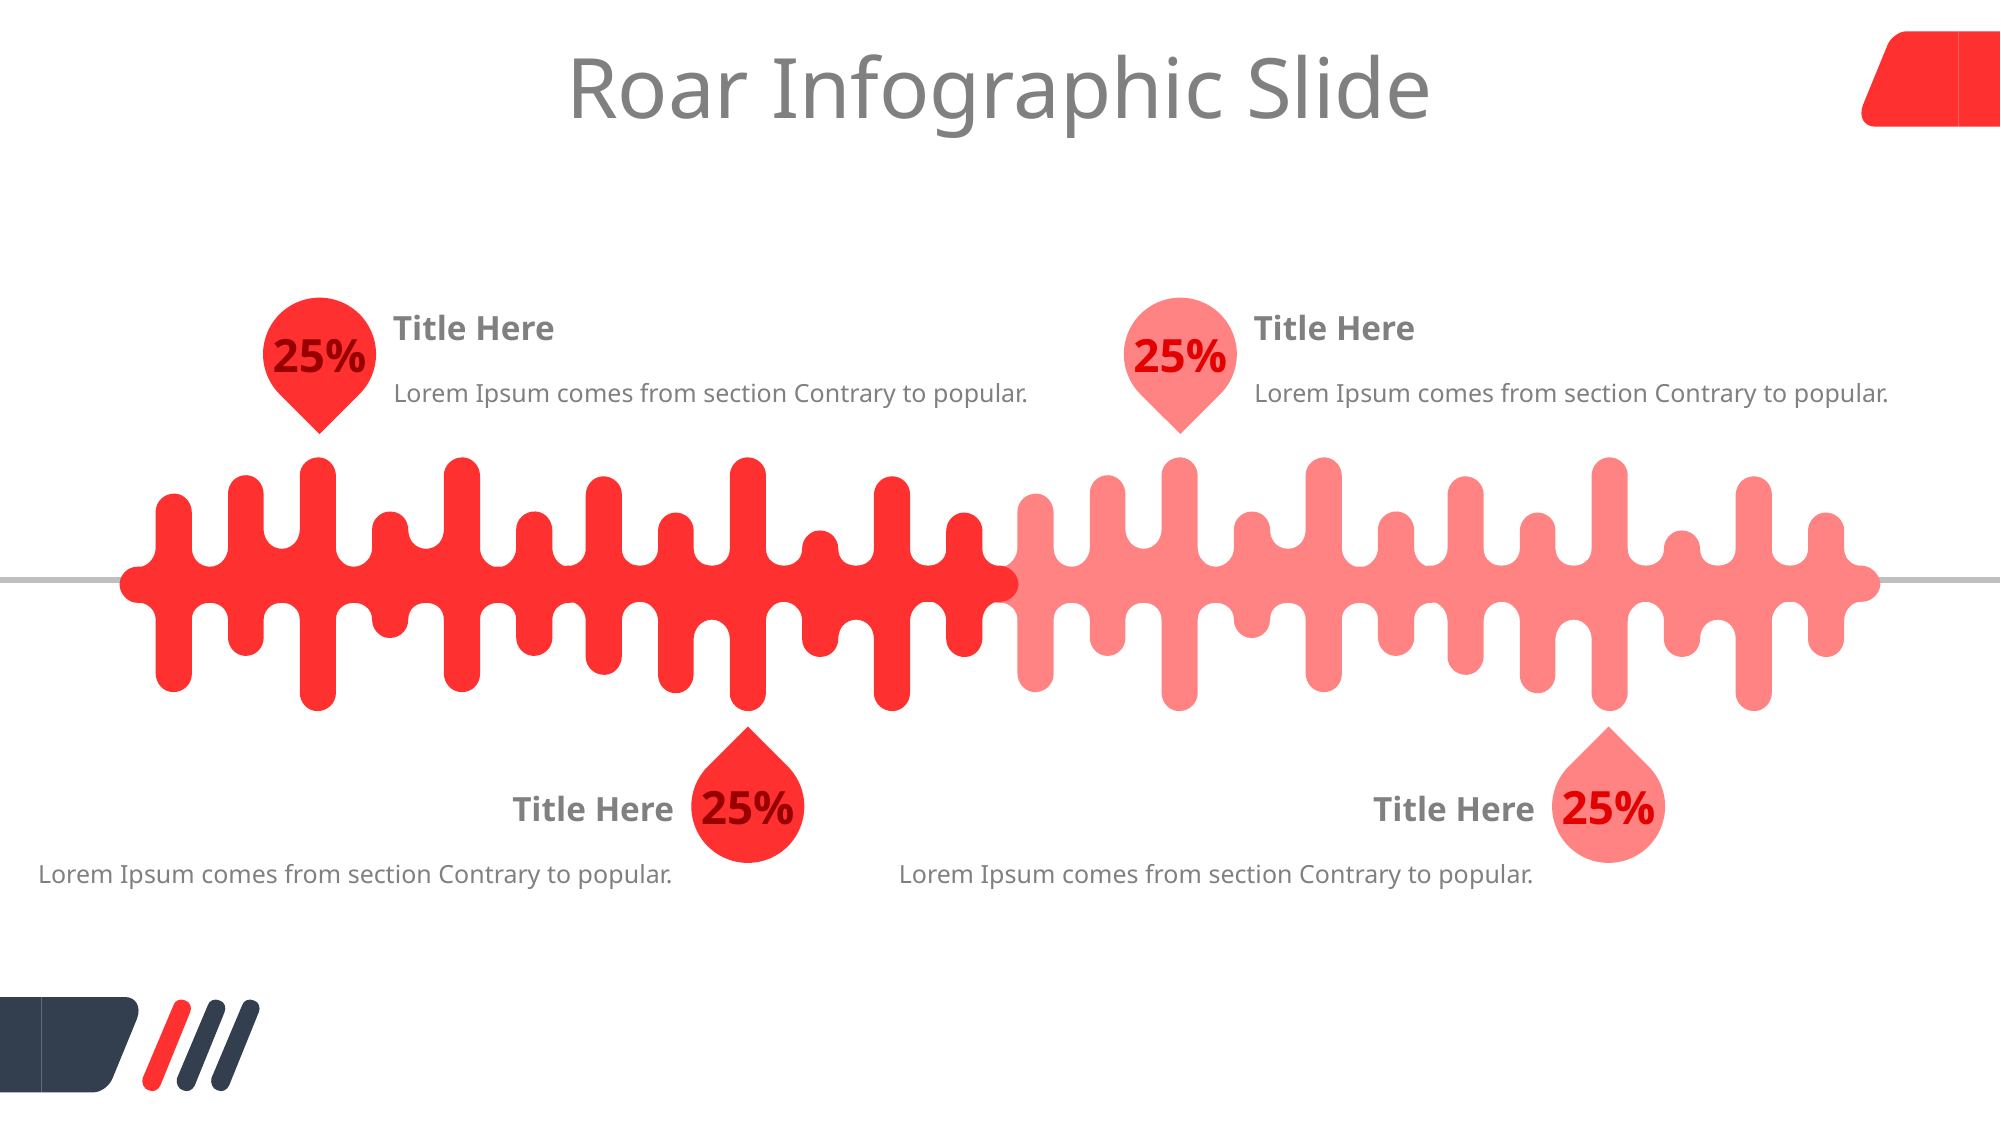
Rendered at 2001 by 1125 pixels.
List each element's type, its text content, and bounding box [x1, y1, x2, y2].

text_box Roar Infographic Slide [551, 28, 1449, 143]
text_box [1562, 841, 1655, 864]
text_box 25% [1546, 771, 1671, 841]
text_box [701, 841, 794, 864]
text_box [119, 456, 1881, 712]
text_box Title Here [497, 780, 690, 836]
text_box [1134, 389, 1227, 436]
text_box 25% [686, 771, 810, 841]
text_box Title Here [1238, 299, 1431, 355]
text_box Title Here [1358, 780, 1551, 836]
text_box [274, 296, 365, 318]
text_box [1563, 725, 1654, 771]
text_box Lorem Ipsum comes from section Contrary to popular. [1239, 355, 1967, 415]
text_box 25% [257, 318, 378, 389]
text_box [273, 389, 366, 436]
text_box Lorem Ipsum comes from section Contrary to popular. [0, 836, 689, 896]
text_box Lorem Ipsum comes from section Contrary to popular. [822, 836, 1550, 896]
text_box [702, 725, 794, 771]
text_box [1135, 296, 1226, 318]
text_box Title Here [378, 299, 570, 355]
text_box Lorem Ipsum comes from section Contrary to popular. [378, 355, 1106, 415]
text_box 25% [1118, 318, 1239, 389]
